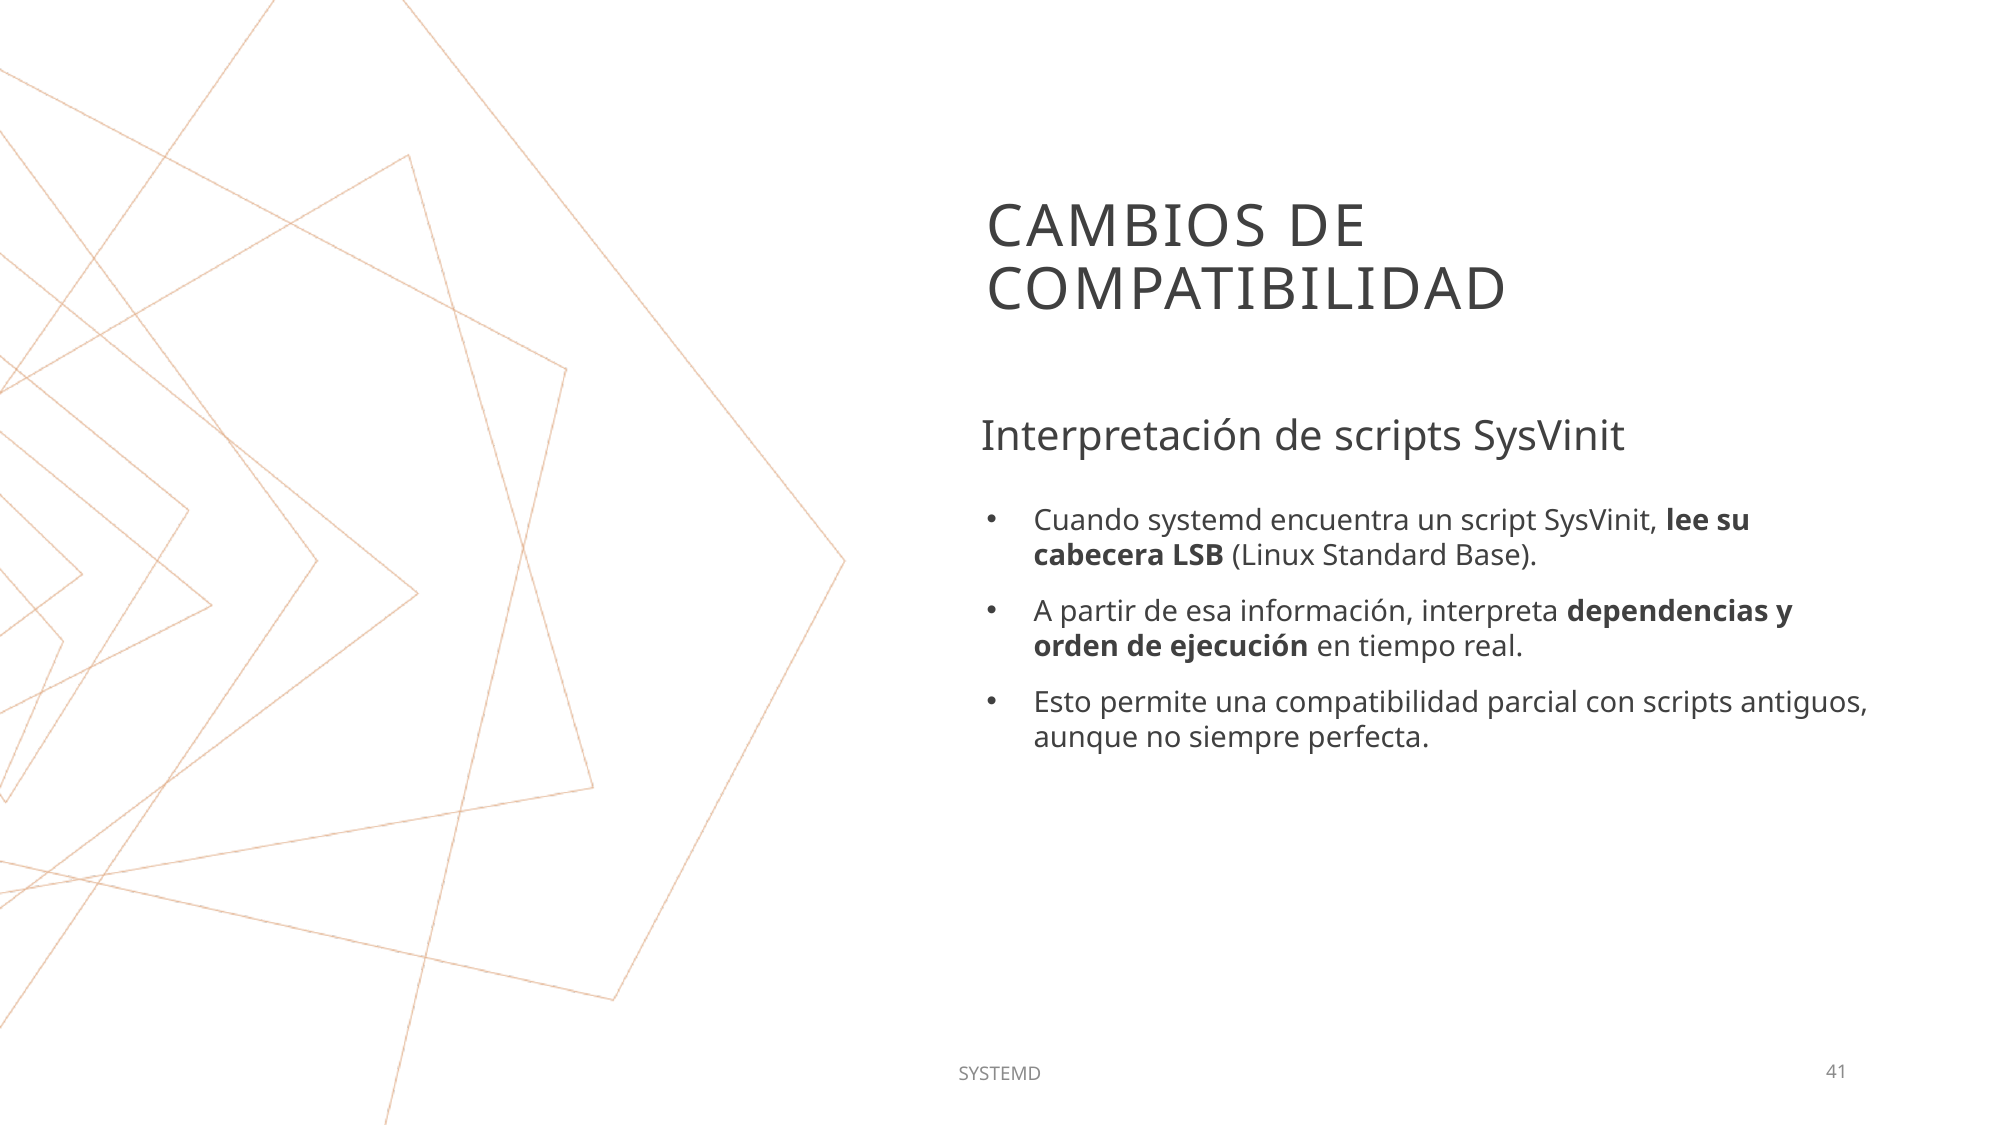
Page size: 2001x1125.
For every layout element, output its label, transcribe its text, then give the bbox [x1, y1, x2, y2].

slide_number 41 [1412, 1042, 1863, 1103]
picture [0, 0, 893, 1125]
footer SYSTEMD [662, 1042, 1338, 1103]
list Interpretación de scripts SysVinit [966, 401, 1858, 493]
title CAMBIOS DE COMPATIBILIDAD [971, 189, 1863, 328]
text_box Cuando systemd encuentra un script SysVinit, lee su cabecera LSB (Linux Standard Base). A partir de esa información, interpreta dependencias y orden de ejecución en tiempo real. Esto permite una compatibilidad parcial con scripts antiguos, aunque no siempre perfecta. [971, 493, 1887, 858]
